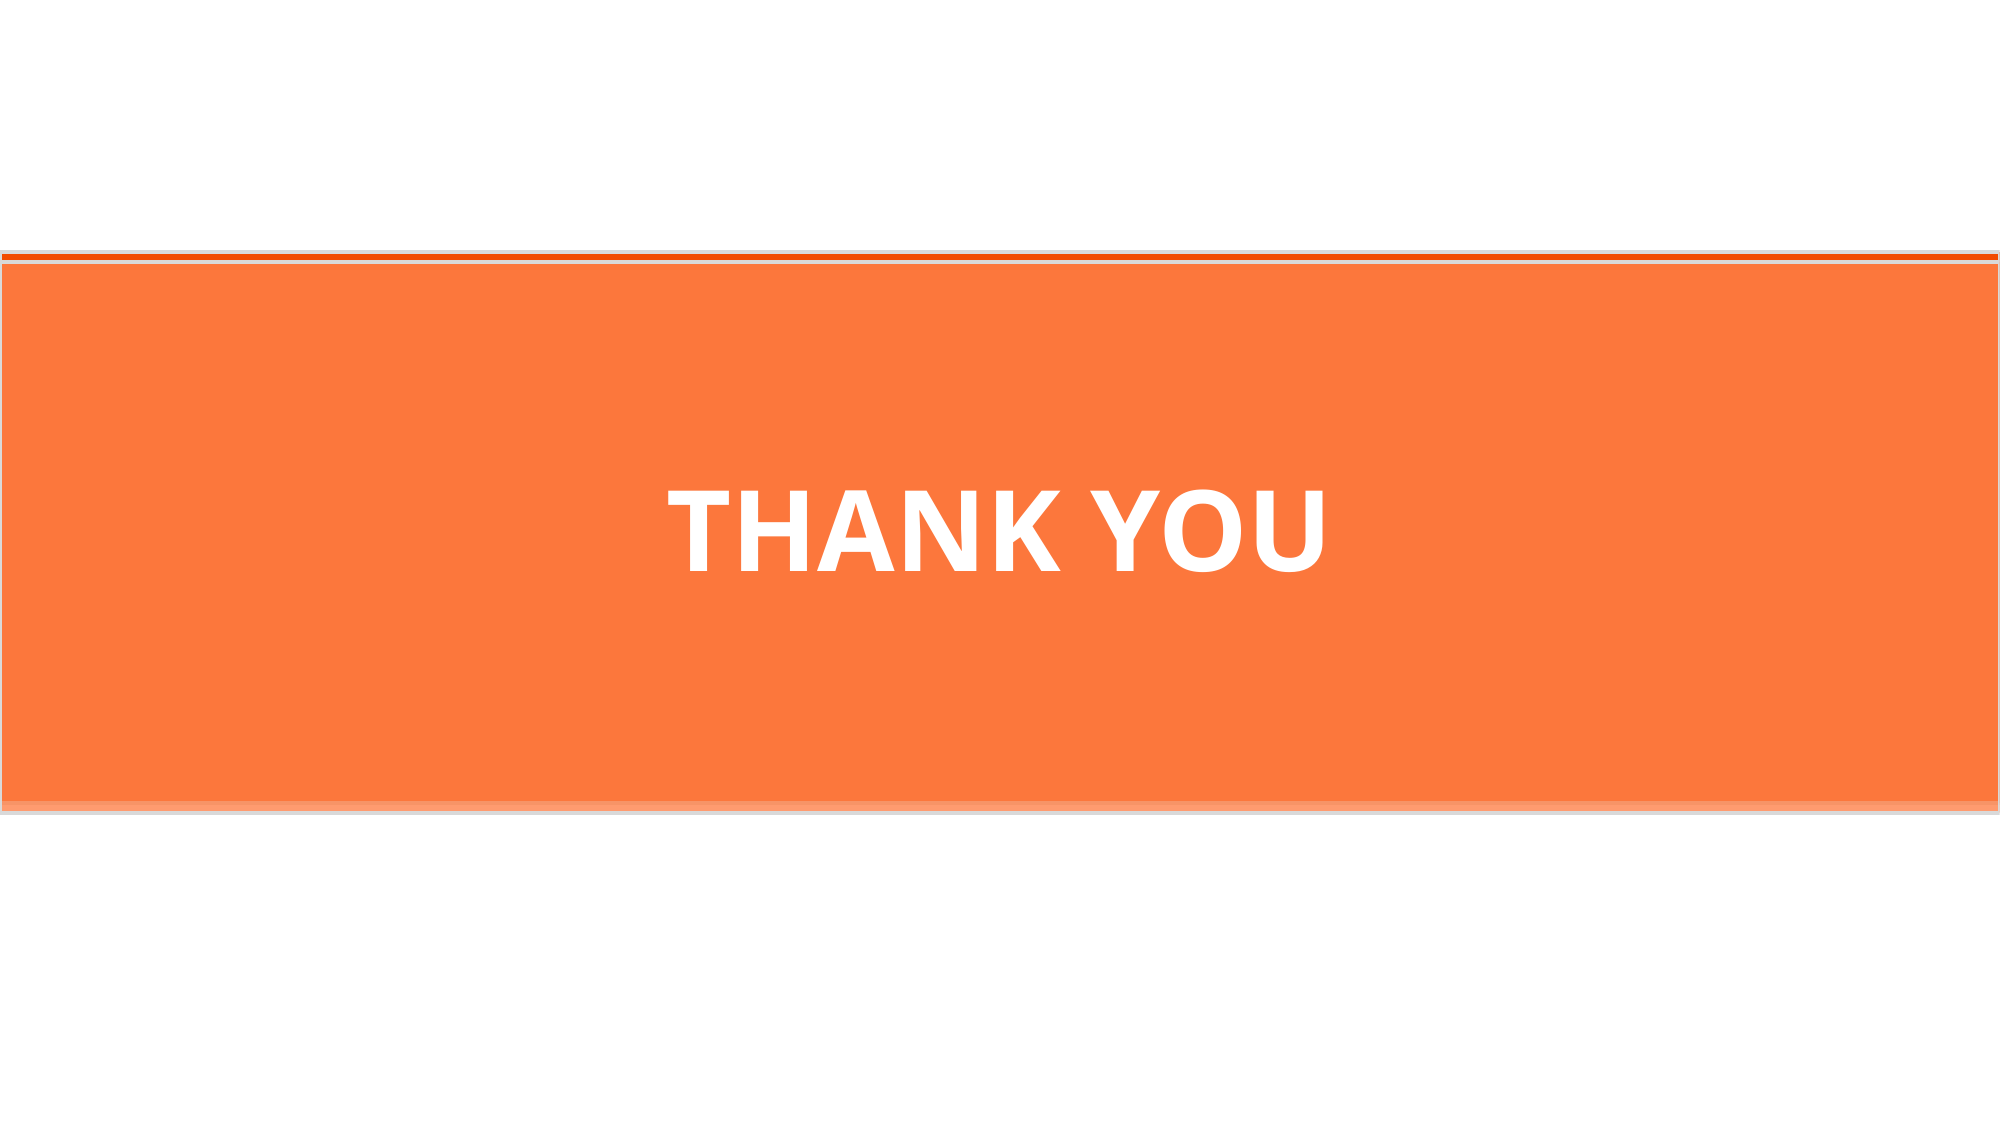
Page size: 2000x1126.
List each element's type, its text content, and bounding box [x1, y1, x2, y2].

text_box THANK YOU [578, 451, 1421, 602]
text_box [0, 260, 2000, 815]
text_box [0, 250, 2000, 260]
